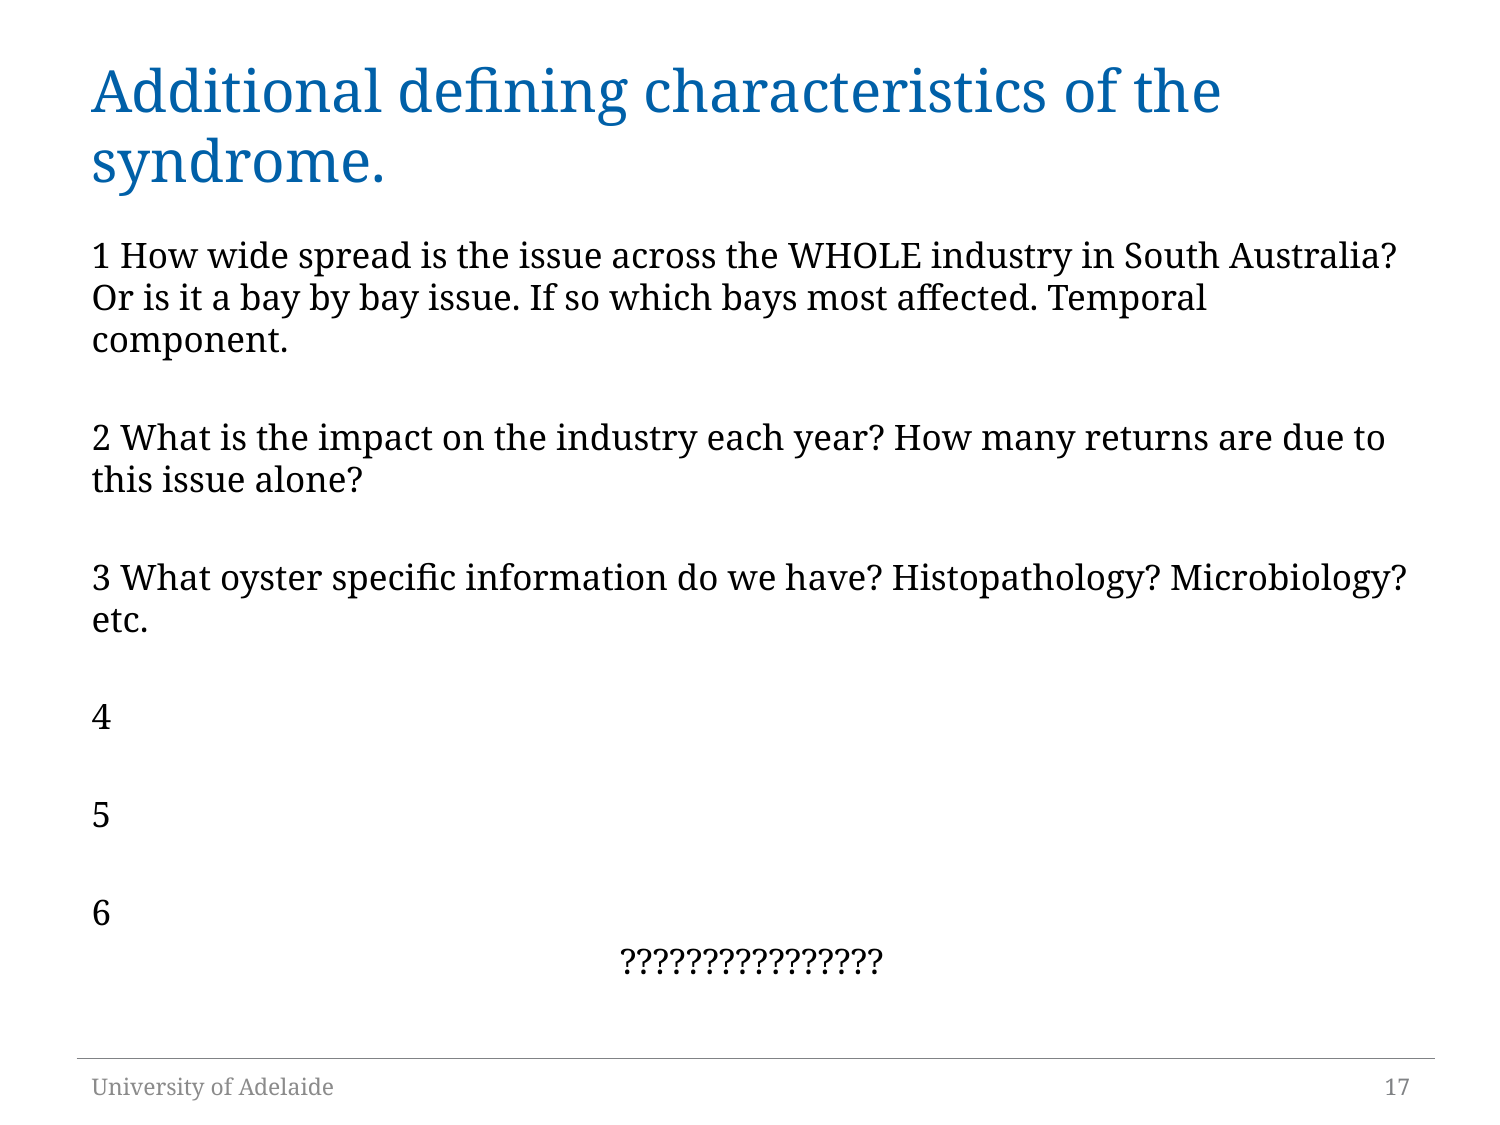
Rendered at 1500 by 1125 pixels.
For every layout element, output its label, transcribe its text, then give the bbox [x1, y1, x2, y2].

list 1 How wide spread is the issue across the WHOLE industry in South Australia? Or is it a bay by bay issue. If so which bays most affected. Temporal component. 2 What is the impact on the industry each year? How many returns are due to this issue alone? 3 What oyster specific information do we have? Histopathology? Microbiology? etc. 4 5 6 ???????????????? [76, 226, 1427, 1000]
slide_number 17 [1074, 1057, 1425, 1118]
title Additional defining characteristics of the syndrome. [76, 54, 1427, 194]
footer University of Adelaide [76, 1057, 552, 1118]
